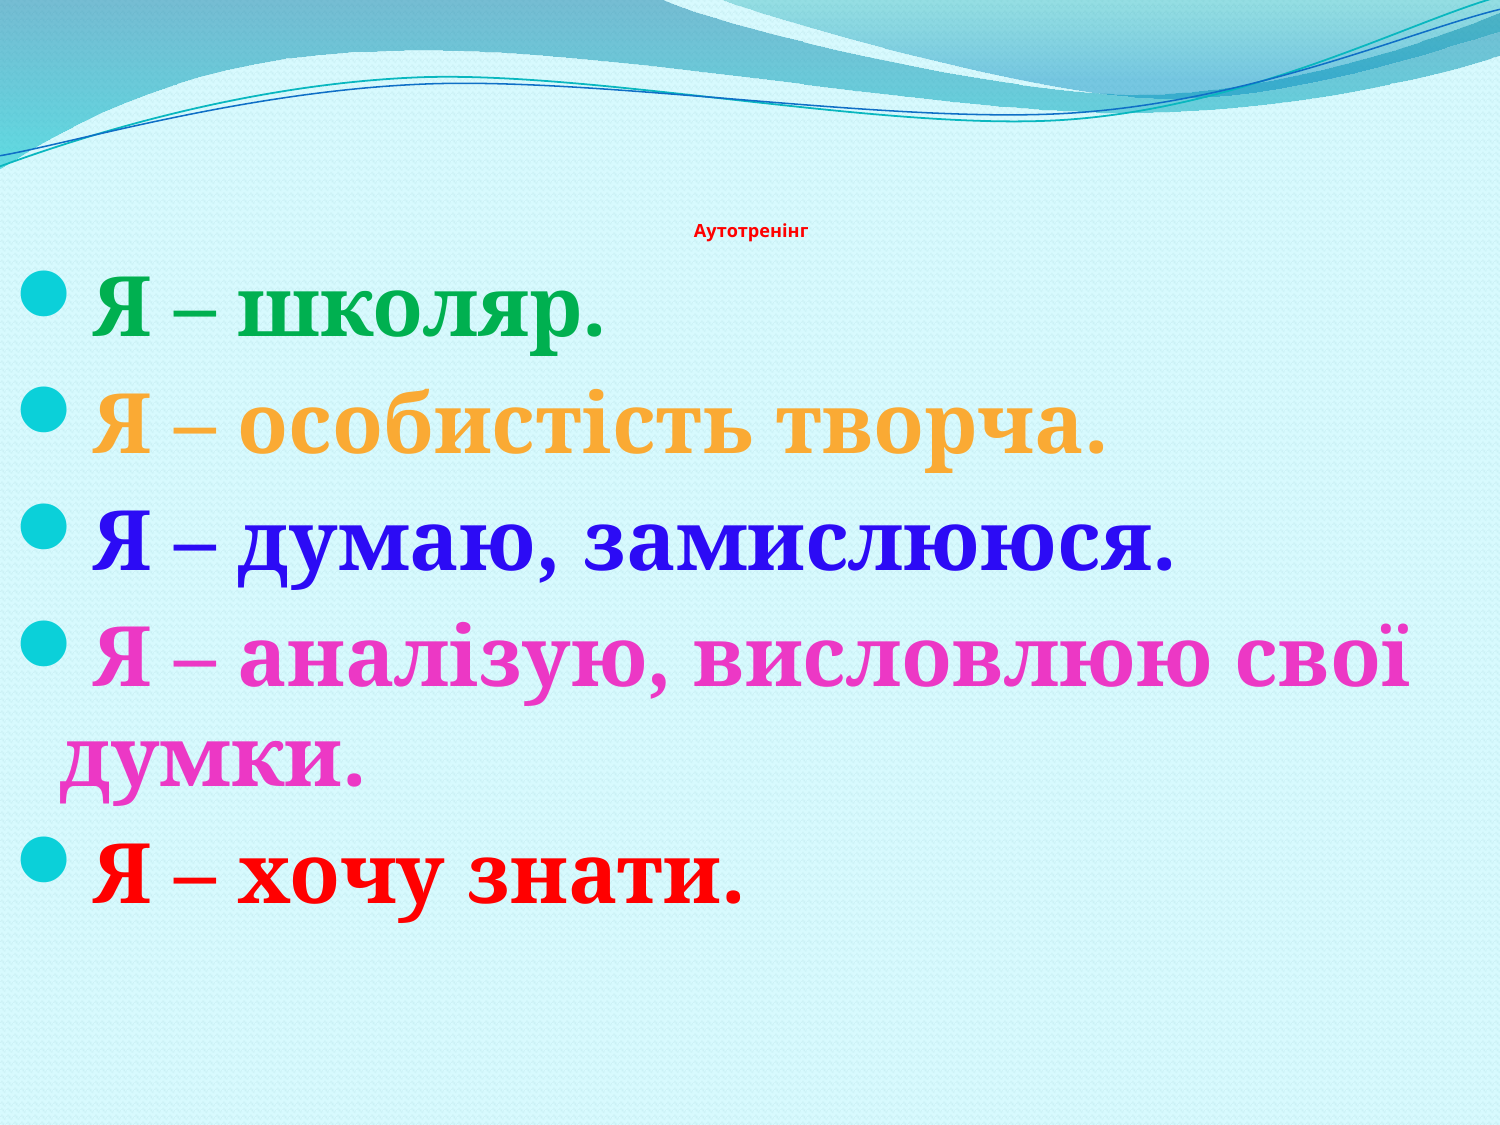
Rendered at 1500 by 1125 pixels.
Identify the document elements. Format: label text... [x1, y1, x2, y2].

list Я – школяр. Я – особистість творча. Я – думаю, замислююся. Я – аналізую, висловлюю свої думки. Я – хочу знати. [0, 246, 1500, 1067]
title Аутотренінг [82, 0, 1421, 246]
